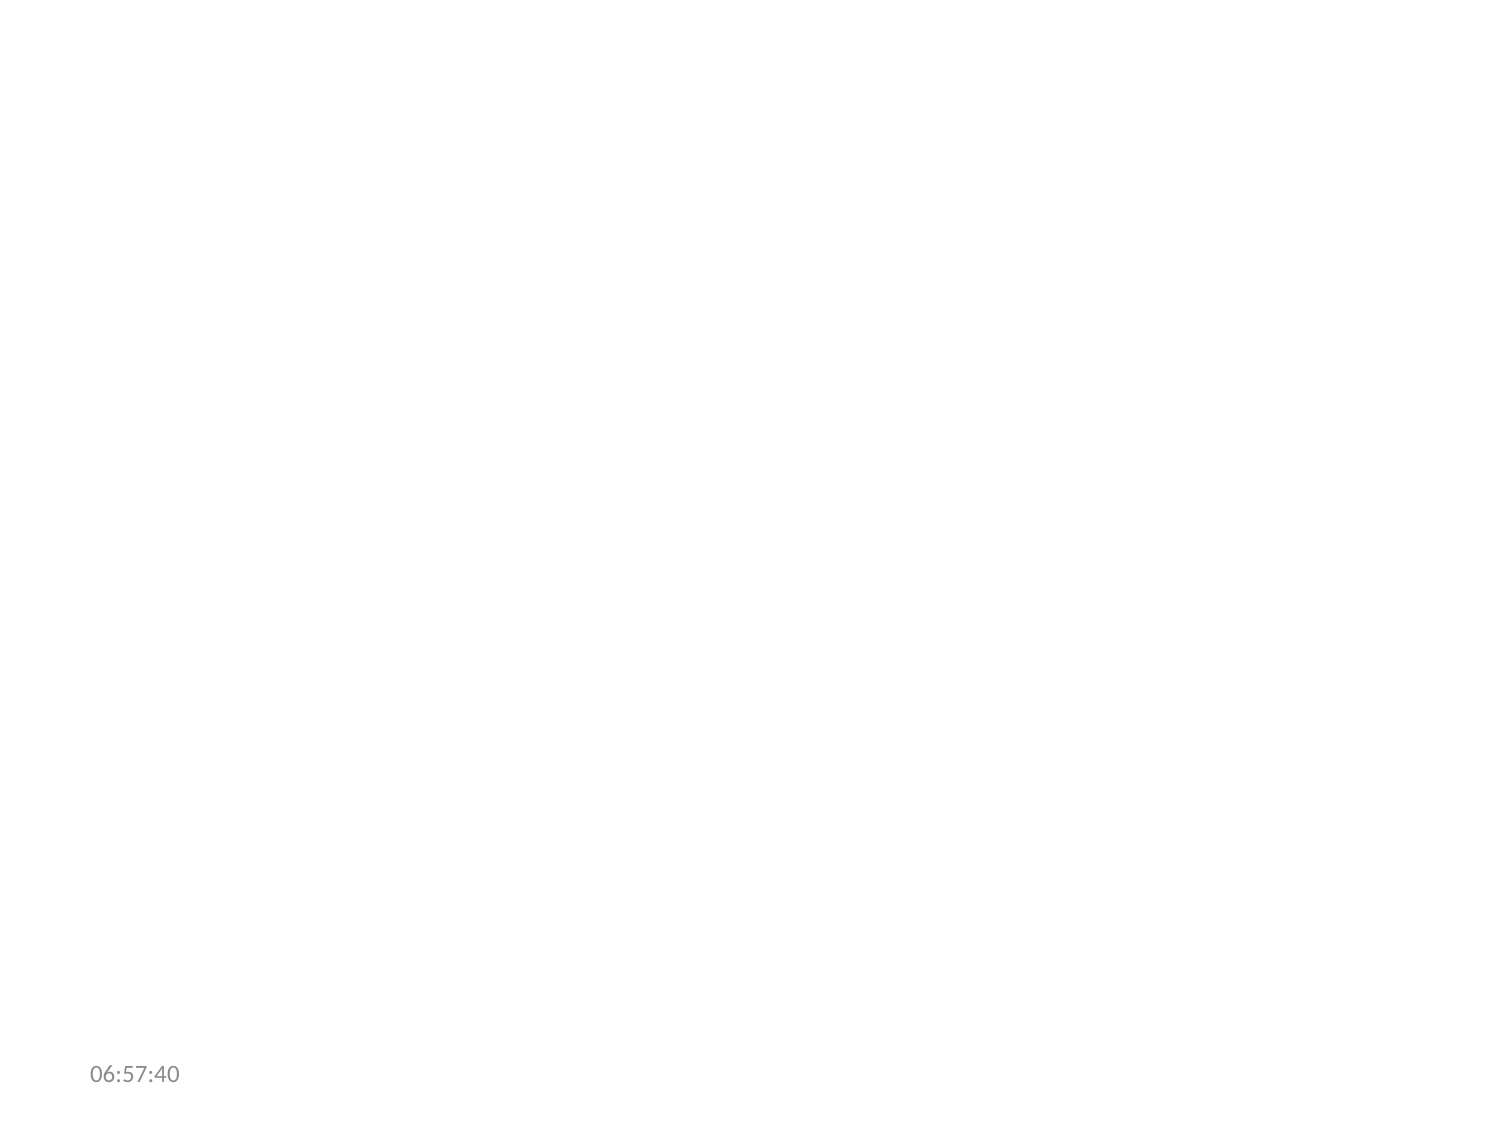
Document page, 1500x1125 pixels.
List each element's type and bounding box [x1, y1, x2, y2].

slide_number [75, 1042, 425, 1103]
